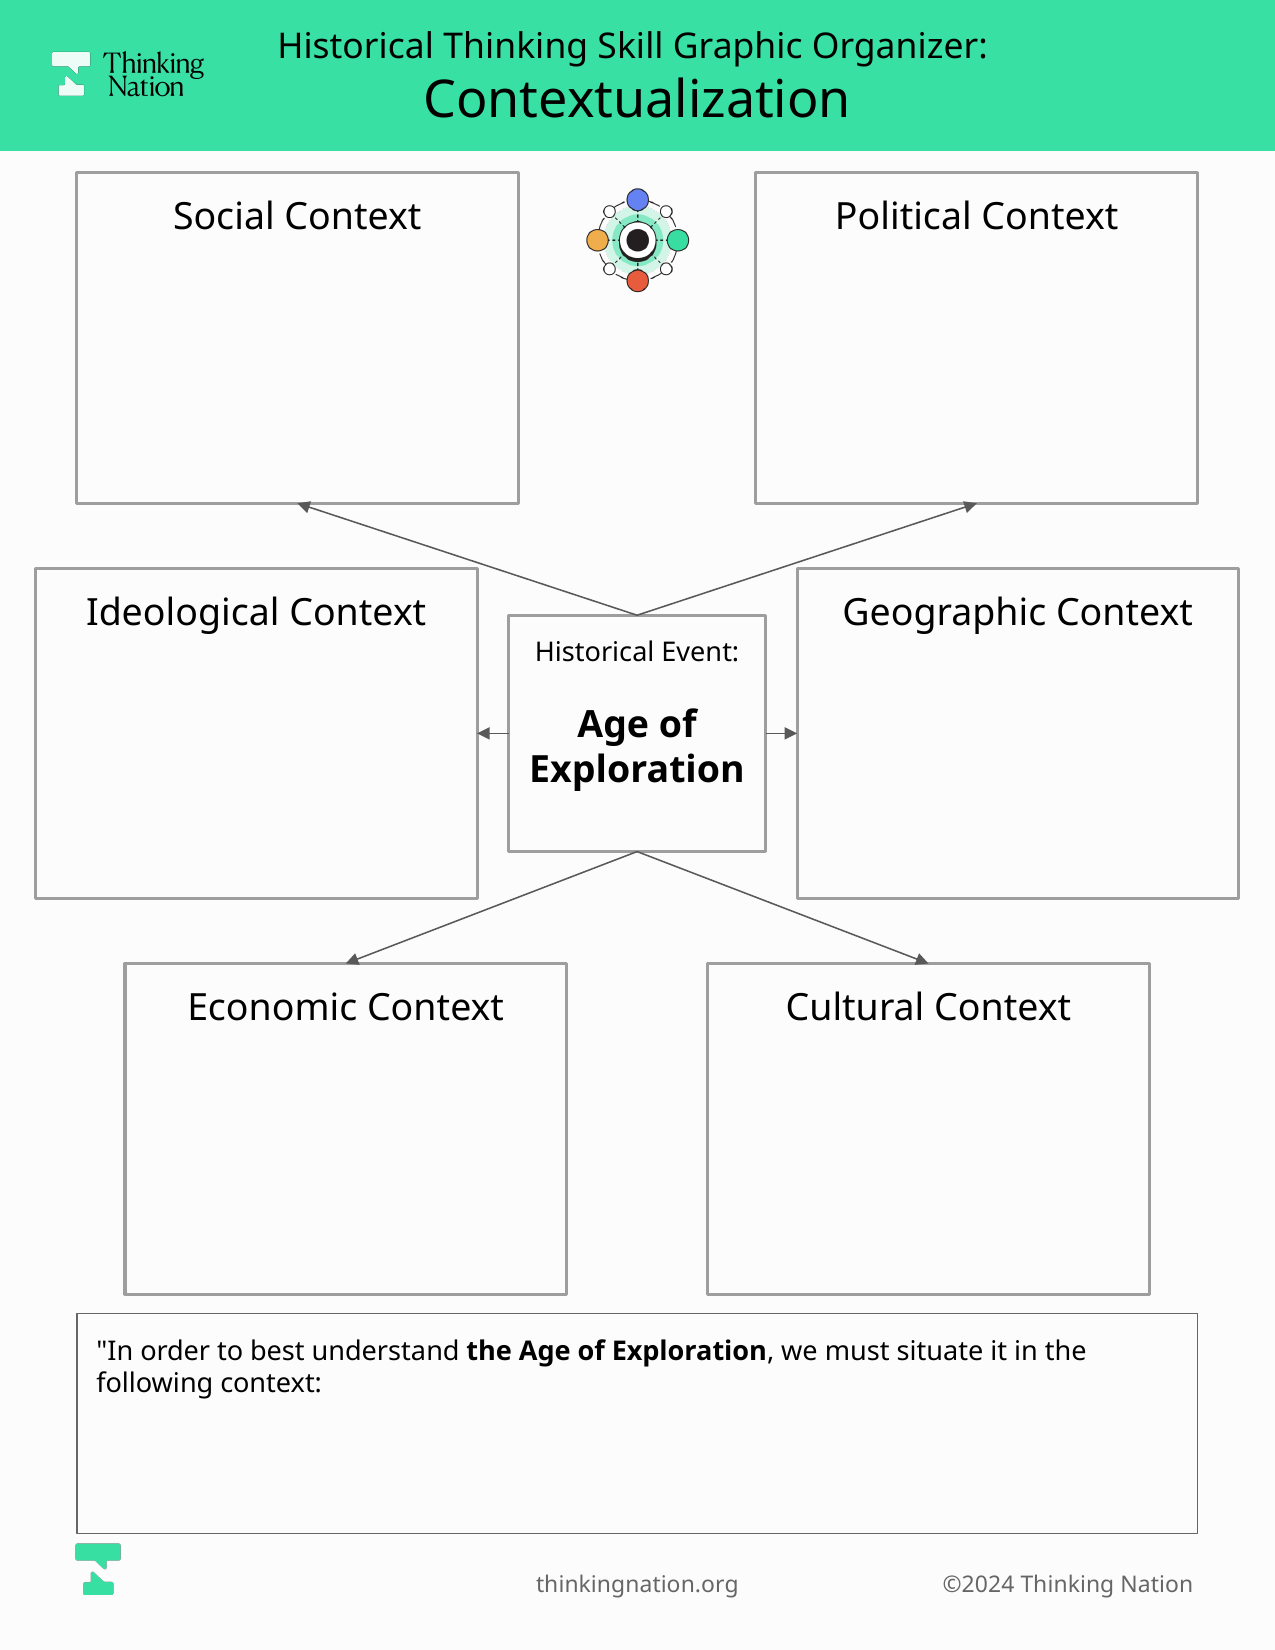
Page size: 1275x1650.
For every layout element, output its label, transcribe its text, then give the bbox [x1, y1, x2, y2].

text_box Historical Thinking Skill Graphic Organizer: Contextualization [0, 0, 1275, 151]
text_box ©2024 Thinking Nation [907, 1553, 1210, 1605]
text_box Geographic Context [797, 568, 1239, 899]
text_box "In order to best understand the Age of Exploration, we must situate it in the following context: [76, 1313, 1198, 1534]
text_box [636, 503, 978, 616]
picture [35, 37, 210, 110]
text_box Historical Event: Age of Exploration [508, 624, 766, 849]
picture [62, 1533, 134, 1605]
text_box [636, 851, 929, 964]
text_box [345, 851, 634, 964]
text_box Political Context [755, 172, 1198, 504]
text_box Cultural Context [707, 963, 1150, 1295]
picture [569, 172, 706, 308]
text_box Social Context [76, 172, 519, 504]
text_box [297, 503, 634, 616]
text_box Ideological Context [35, 568, 478, 899]
text_box Economic Context [124, 963, 567, 1295]
text_box thinkingnation.org [486, 1553, 789, 1605]
